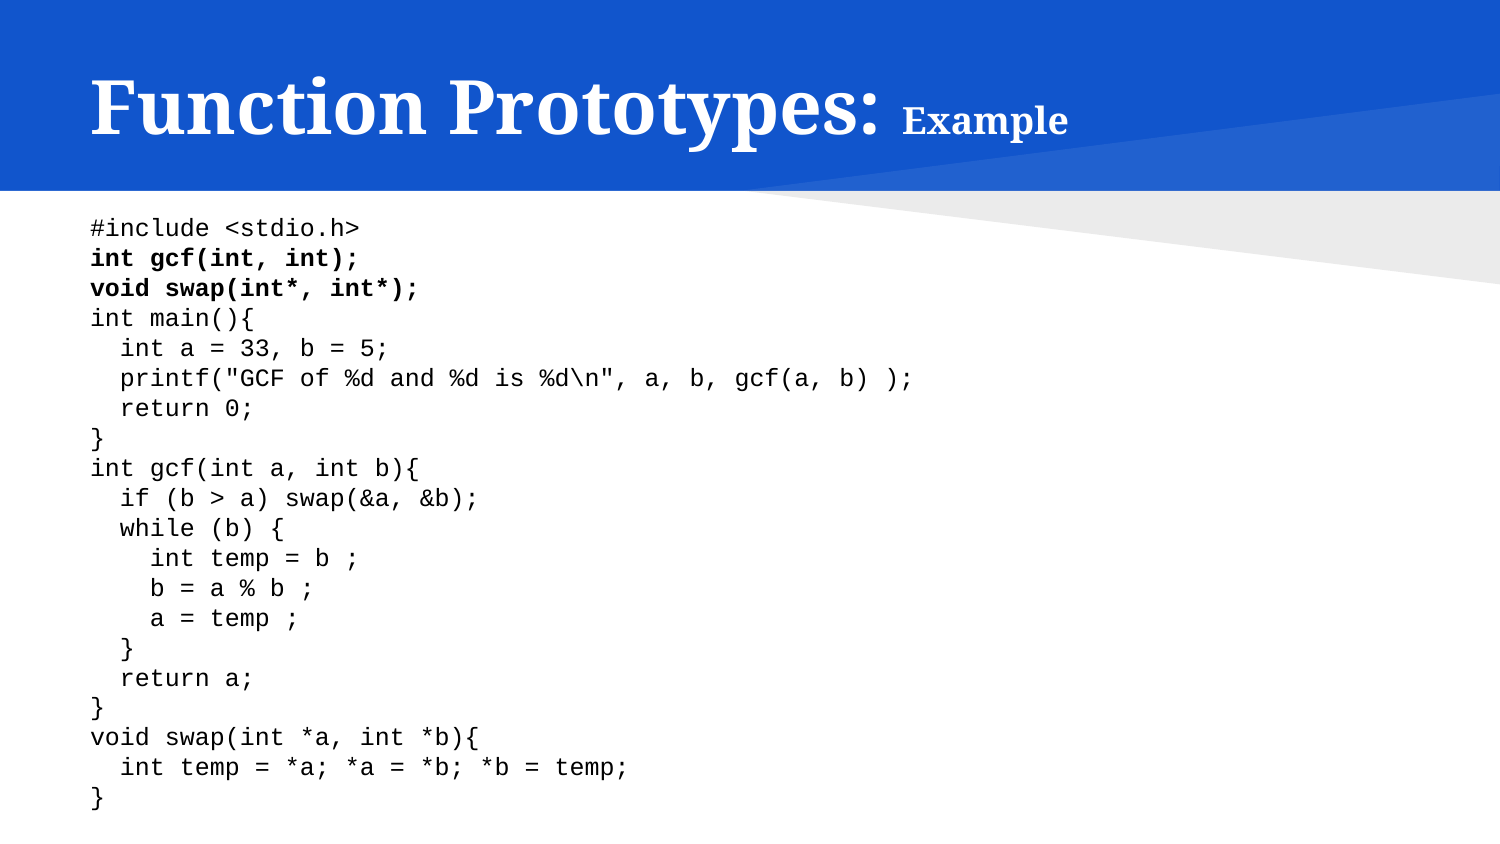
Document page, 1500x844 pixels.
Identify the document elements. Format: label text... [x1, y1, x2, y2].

title Function Prototypes: Example [75, 33, 1425, 175]
list #include <stdio.h> int gcf(int, int); void swap(int*, int*); int main(){ int a = 33, b = 5; printf("GCF of %d and %d is %d\n", a, b, gcf(a, b) ); return 0; } int gcf(int a, int b){ if (b > a) swap(&a, &b); while (b) { int temp = b ; b = a % b ; a = temp ; } return a; } void swap(int *a, int *b){ int temp = *a; *a = *b; *b = temp; } [75, 196, 1425, 808]
